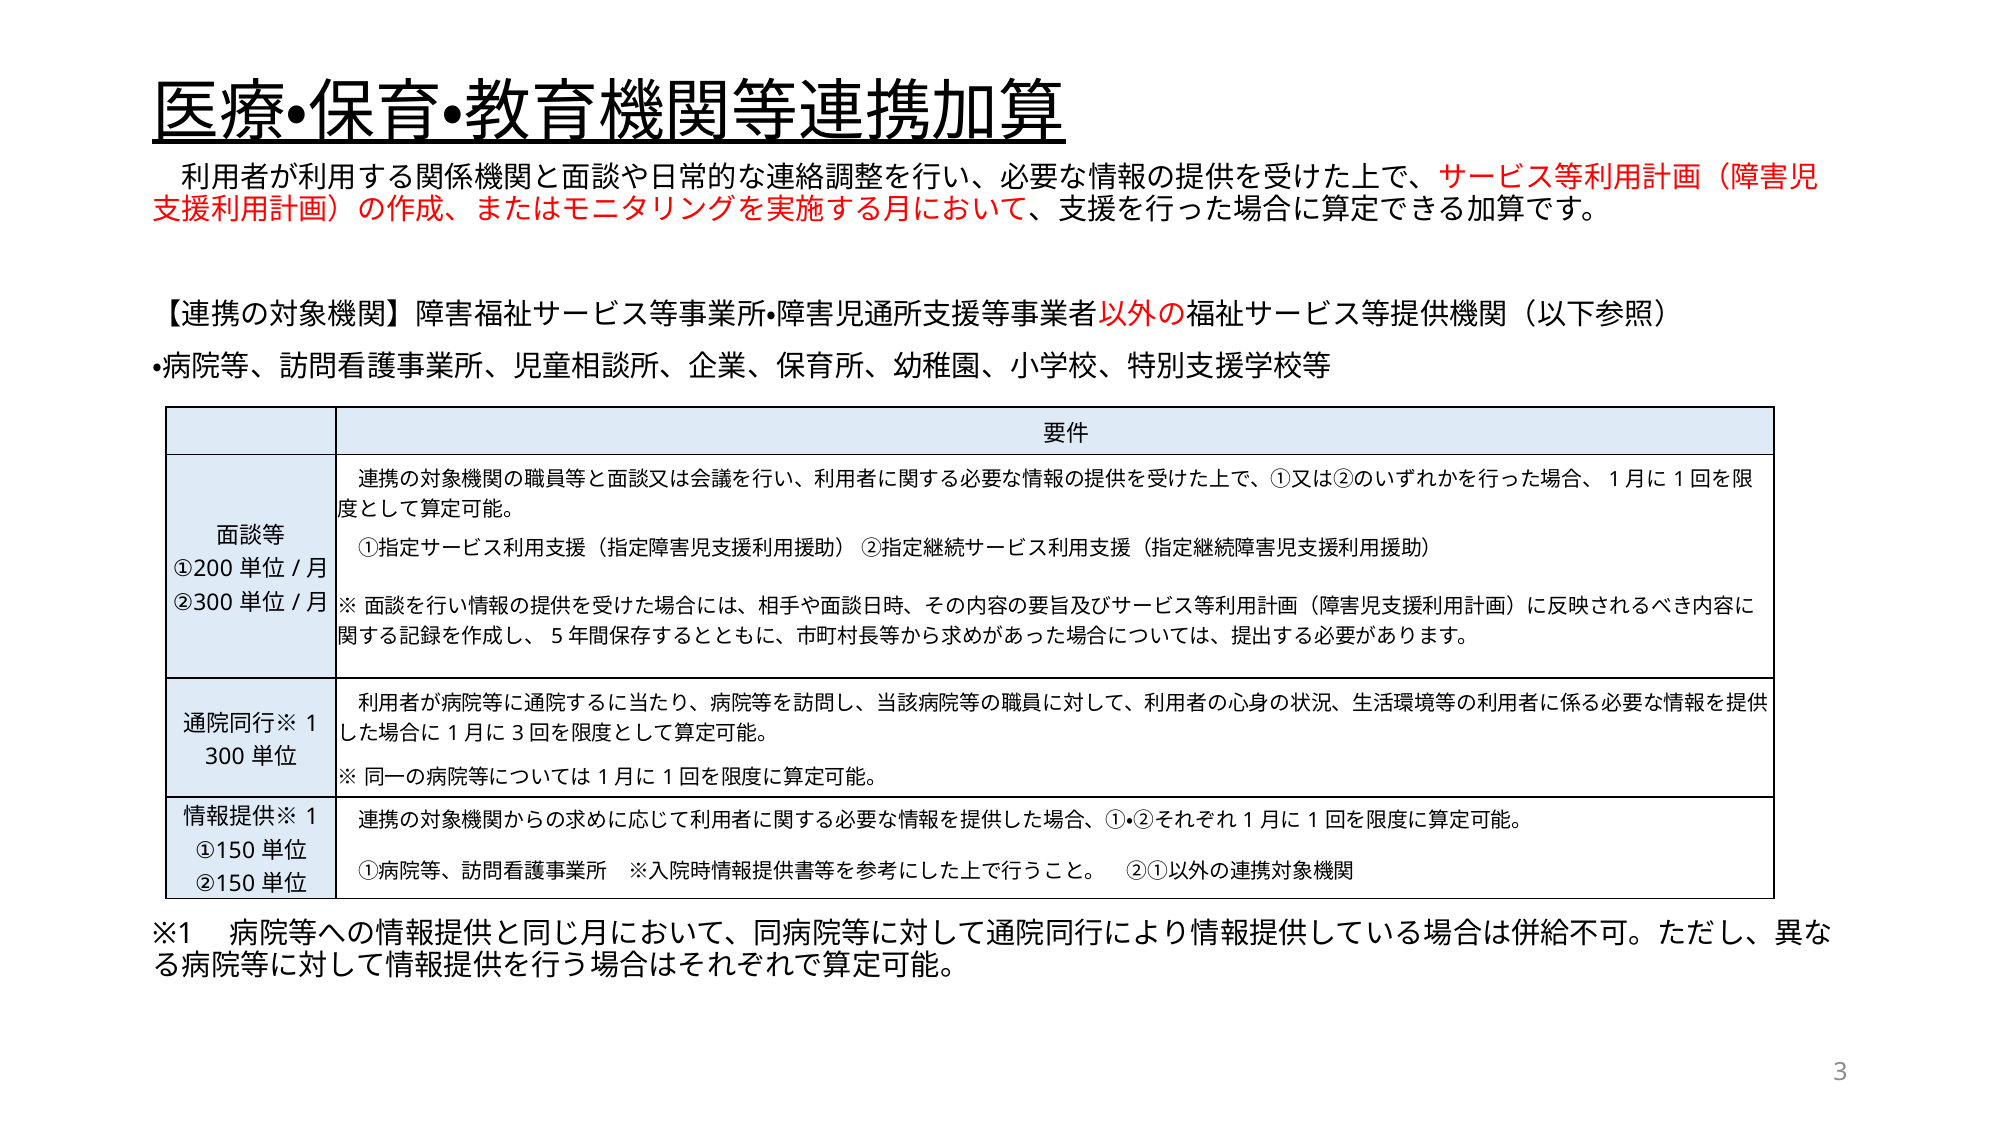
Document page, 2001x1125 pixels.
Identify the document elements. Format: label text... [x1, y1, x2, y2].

table_cell ①指定サービス利用支援（指定障害児支援利用援助） ②指定継続サービス利用支援（指定継続障害児支援利用援助） ※面談を行い情報の提供を受けた場合には、相手や面談日時、その内容の要旨及びサービス等利用計画（障害児支援利用計画）に反映されるべき内容に関する記録を作成し、5年間保存するとともに、市町村長等から求めがあった場合については、提出する必要があります。 [337, 530, 1773, 677]
table_cell 情報提供※1 ①150単位 ②150単位 [167, 798, 335, 898]
table_cell 通院同行※1 300単位 [167, 679, 335, 796]
title 医療・保育・教育機関等連携加算 [137, 59, 1803, 155]
slide_number 3 [1412, 1042, 1863, 1103]
table_cell ※同一の病院等については1月に1回を限度に算定可能。 [337, 753, 1773, 796]
table_header 要件 [337, 408, 1773, 454]
table_cell 利用者が病院等に通院するに当たり、病院等を訪問し、当該病院等の職員に対して、利用者の心身の状況、生活環境等の利用者に係る必要な情報を提供した場合に1月に3回を限度として算定可能。 [337, 679, 1773, 753]
table_cell 面談等 ①200単位/月 ②300単位/月 [167, 455, 335, 677]
list 利用者が利用する関係機関と面談や日常的な連絡調整を行い、必要な情報の提供を受けた上で、サービス等利用計画（障害児支援利用計画）の作成、またはモニタリングを実施する月において、支援を行った場合に算定できる加算です。 【連携の対象機関】障害福祉サービス等事業所・障害児通所支援等事業者以外の福祉サービス等提供機関（以下参照） ・病院等、訪問看護事業所、児童相談所、企業、保育所、幼稚園、小学校、特別支援学校等 ※1 病院等への情報提供と同じ月において、同病院等に対して通院同行により情報提供している場合は併給不可。ただし、異なる病院等に対して情報提供を行う場合はそれぞれで算定可能。 [137, 155, 1863, 1066]
table_cell 連携の対象機関からの求めに応じて利用者に関する必要な情報を提供した場合、①・②それぞれ1月に1回を限度に算定可能。 [337, 798, 1773, 839]
table_cell 連携の対象機関の職員等と面談又は会議を行い、利用者に関する必要な情報の提供を受けた上で、①又は②のいずれかを行った場合、1月に1回を限度として算定可能。 [337, 455, 1773, 530]
table_header [167, 408, 335, 454]
table_cell ①病院等、訪問看護事業所 ※入院時情報提供書等を参考にした上で行うこと。 ②①以外の連携対象機関 [337, 839, 1773, 898]
